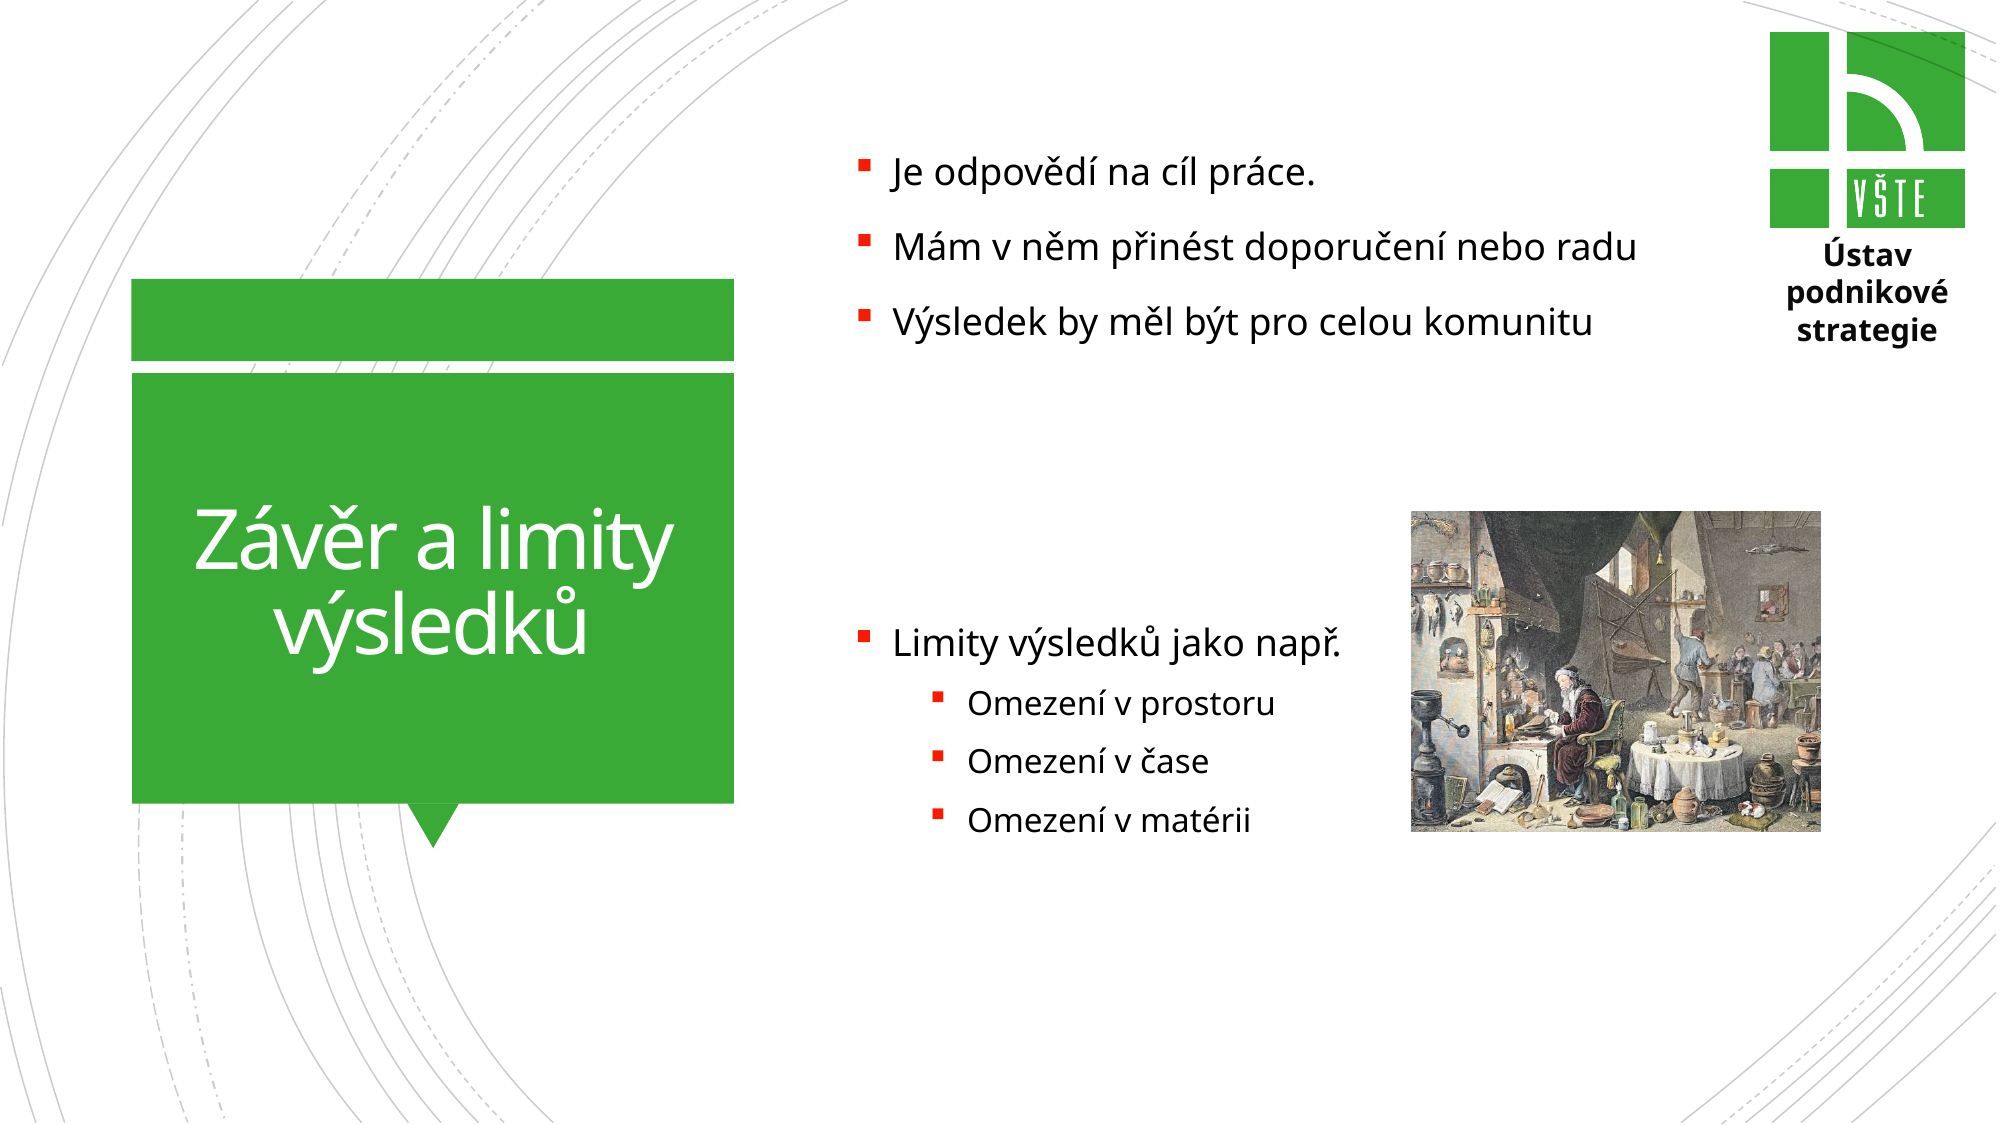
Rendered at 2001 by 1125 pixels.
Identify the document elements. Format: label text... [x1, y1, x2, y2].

picture [1411, 511, 1821, 833]
title Závěr a limity výsledků [145, 383, 721, 789]
list Limity výsledků jako např. Omezení v prostoru Omezení v čase Omezení v matérii [839, 602, 1869, 994]
picture [1770, 32, 1965, 228]
list Je odpovědí na cíl práce. Mám v něm přinést doporučení nebo radu Výsledek by měl být pro celou komunitu [840, 131, 1869, 523]
